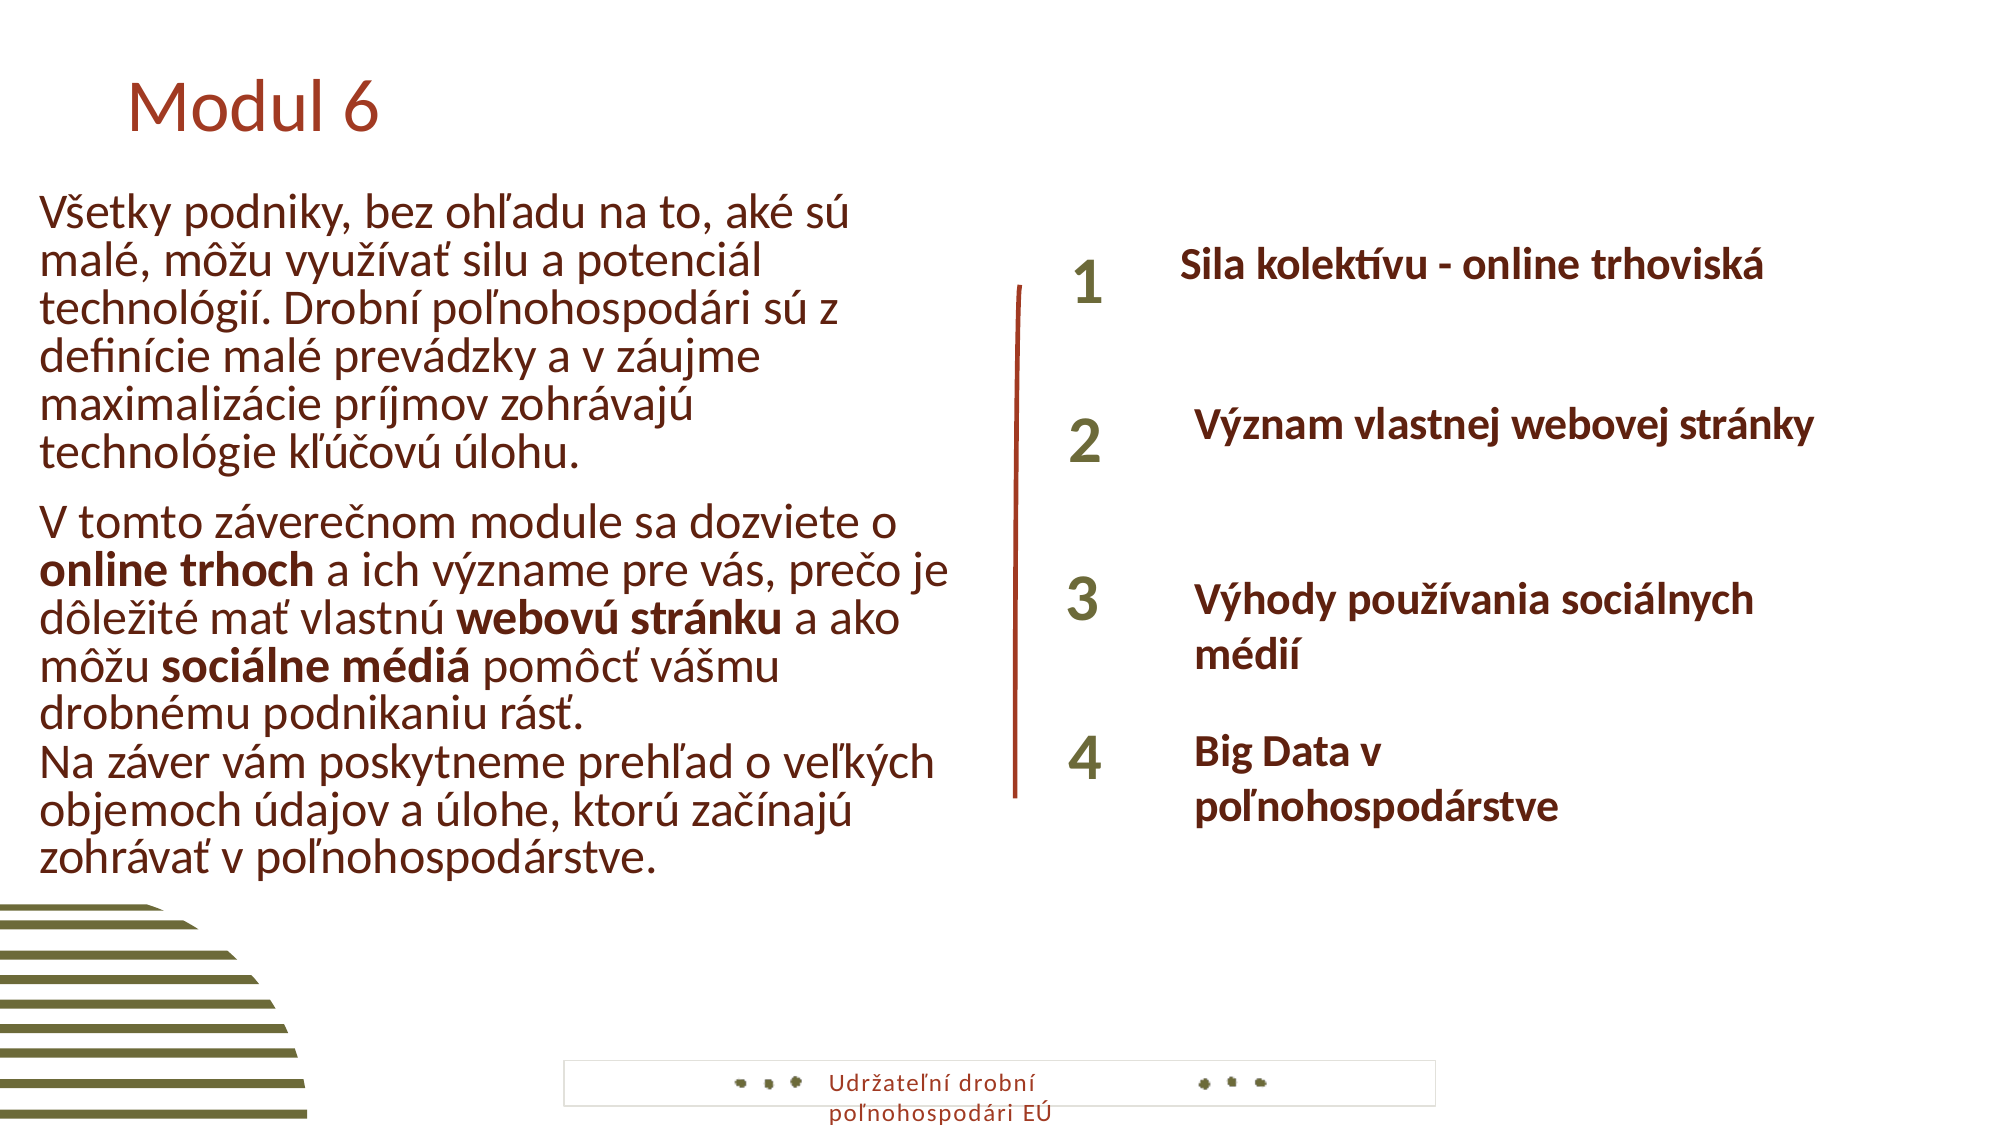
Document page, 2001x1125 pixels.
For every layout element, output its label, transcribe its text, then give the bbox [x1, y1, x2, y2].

text_box Význam vlastnej webovej stránky [1192, 390, 1881, 449]
text_box 3 [1063, 551, 1102, 634]
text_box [731, 1046, 1270, 1121]
text_box Sila kolektívu - online trhoviská [1178, 230, 1801, 289]
text_box Výhody používania sociálnych médií [1192, 567, 1828, 679]
title Modul 6 [124, 54, 421, 245]
text_box Big Data v poľnohospodárstve [1192, 718, 1623, 831]
text_box 1 [1068, 234, 1107, 317]
text_box Všetky podniky, bez ohľadu na to, aké sú malé, môžu využívať silu a potenciál technológií. Drobní poľnohospodári sú z definície malé prevádzky a v záujme maximalizácie príjmov zohrávajú technológie kľúčovú úlohu. V tomto záverečnom module sa dozviete o online trhoch a ich význame pre vás, prečo je dôležité mať vlastnú webovú stránku a ako môžu sociálne médiá pomôcť vášmu drobnému podnikaniu rásť. Na záver vám poskytneme prehľad o veľkých objemoch údajov a úlohe, ktorú začínajú zohrávať v poľnohospodárstve. [37, 177, 979, 884]
text_box 4 [1066, 710, 1104, 793]
text_box [1015, 284, 1020, 799]
text_box 2 [1066, 393, 1104, 476]
